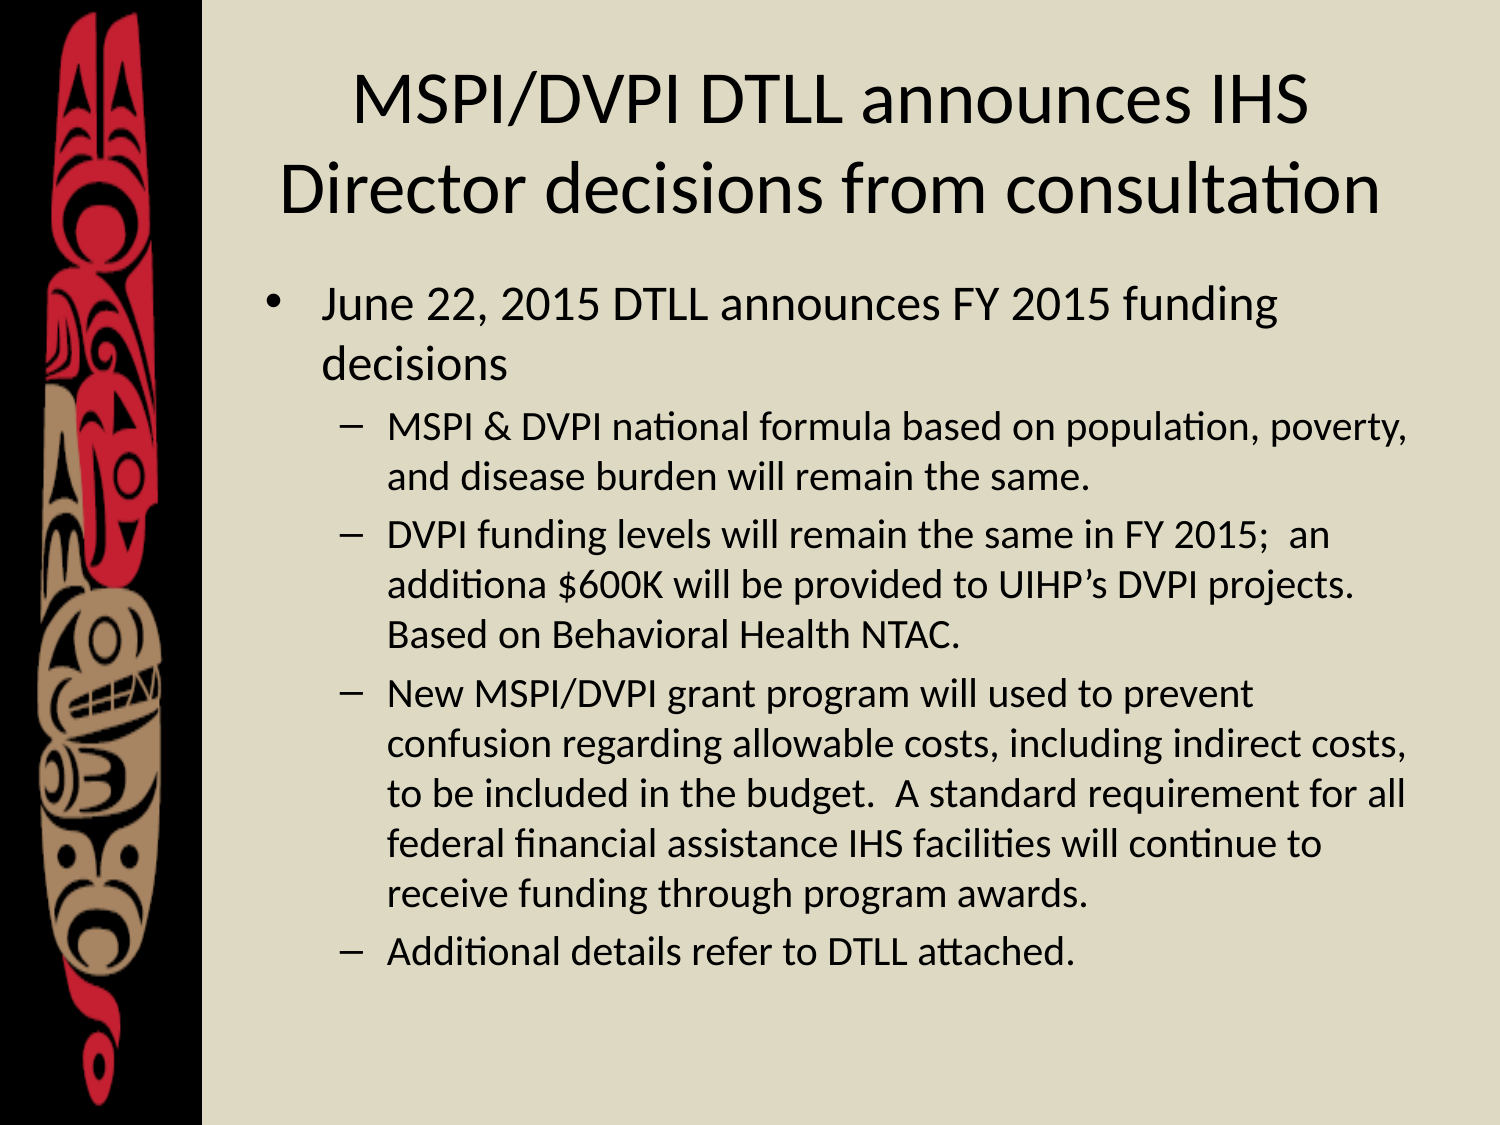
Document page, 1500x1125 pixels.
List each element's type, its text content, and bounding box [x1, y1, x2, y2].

title MSPI/DVPI DTLL announces IHS Director decisions from consultation [237, 45, 1425, 233]
list June 22, 2015 DTLL announces FY 2015 funding decisions MSPI & DVPI national formula based on population, poverty, and disease burden will remain the same. DVPI funding levels will remain the same in FY 2015; an additiona $600K will be provided to UIHP’s DVPI projects. Based on Behavioral Health NTAC. New MSPI/DVPI grant program will used to prevent confusion regarding allowable costs, including indirect costs, to be included in the budget. A standard requirement for all federal financial assistance IHS facilities will continue to receive funding through program awards. Additional details refer to DTLL attached. [249, 262, 1425, 1005]
picture [0, 0, 202, 1125]
